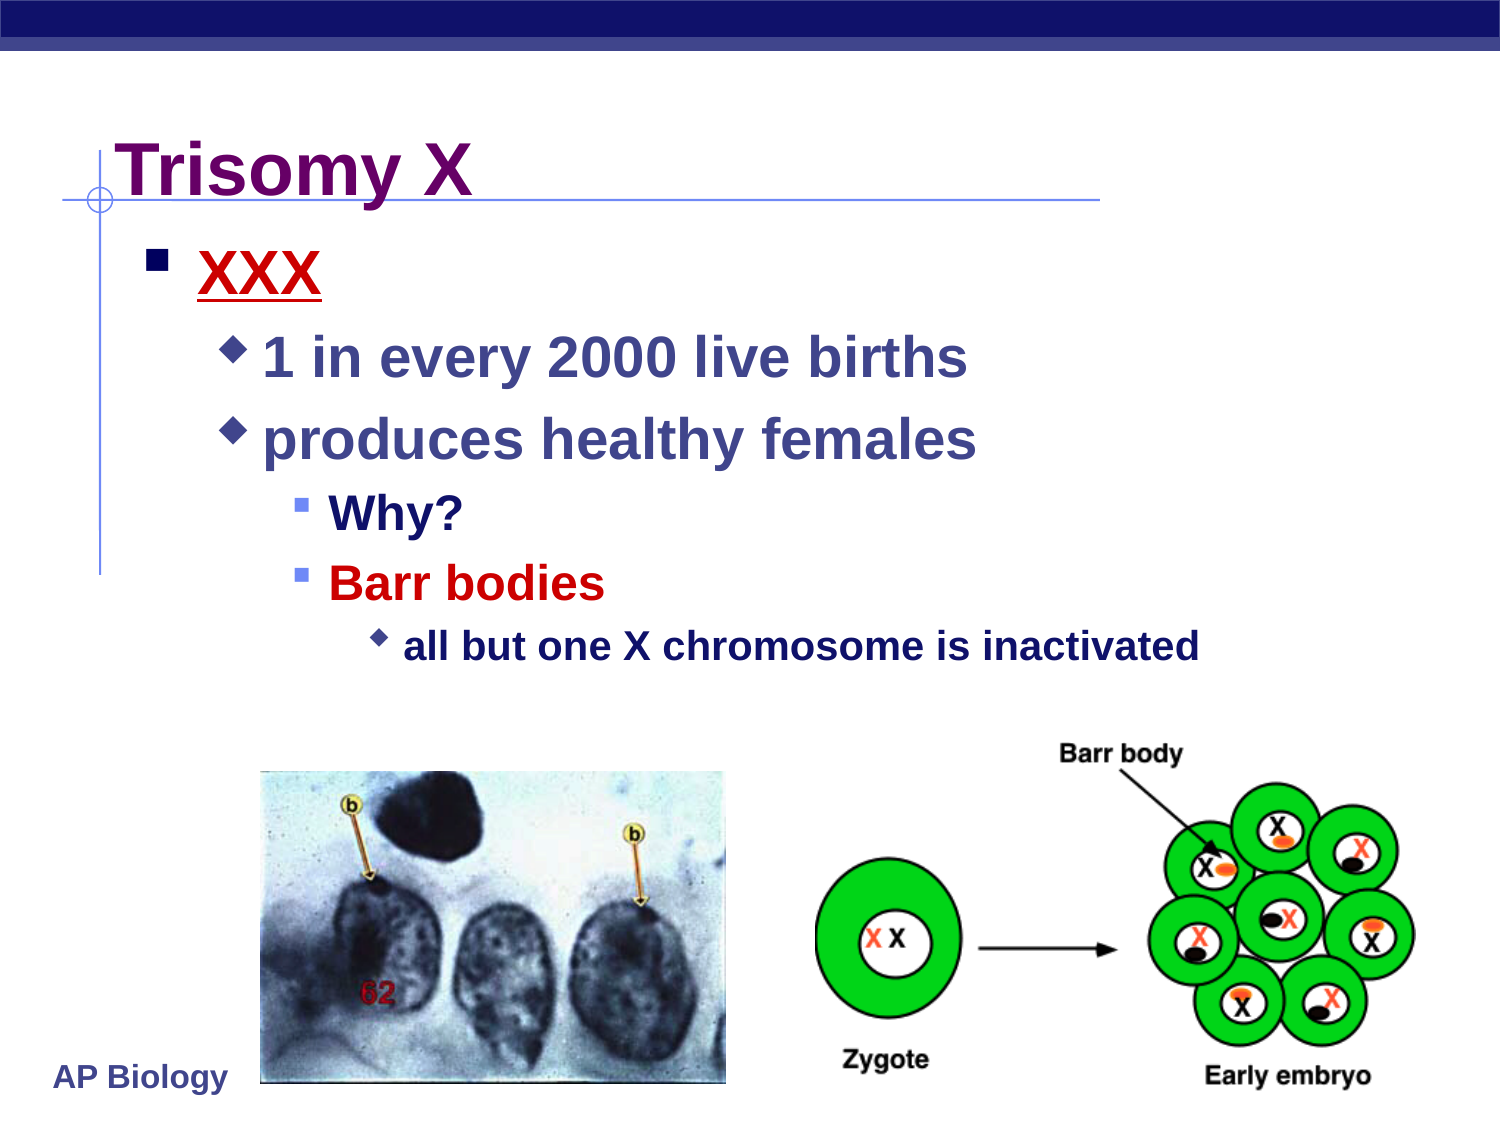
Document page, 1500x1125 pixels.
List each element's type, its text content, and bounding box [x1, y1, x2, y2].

picture [815, 742, 1417, 1092]
picture [260, 771, 726, 1084]
list XXX 1 in every 2000 live births produces healthy females Why? Barr bodies all but one X chromosome is inactivated [125, 224, 1375, 740]
title Trisomy X [99, 112, 1400, 238]
